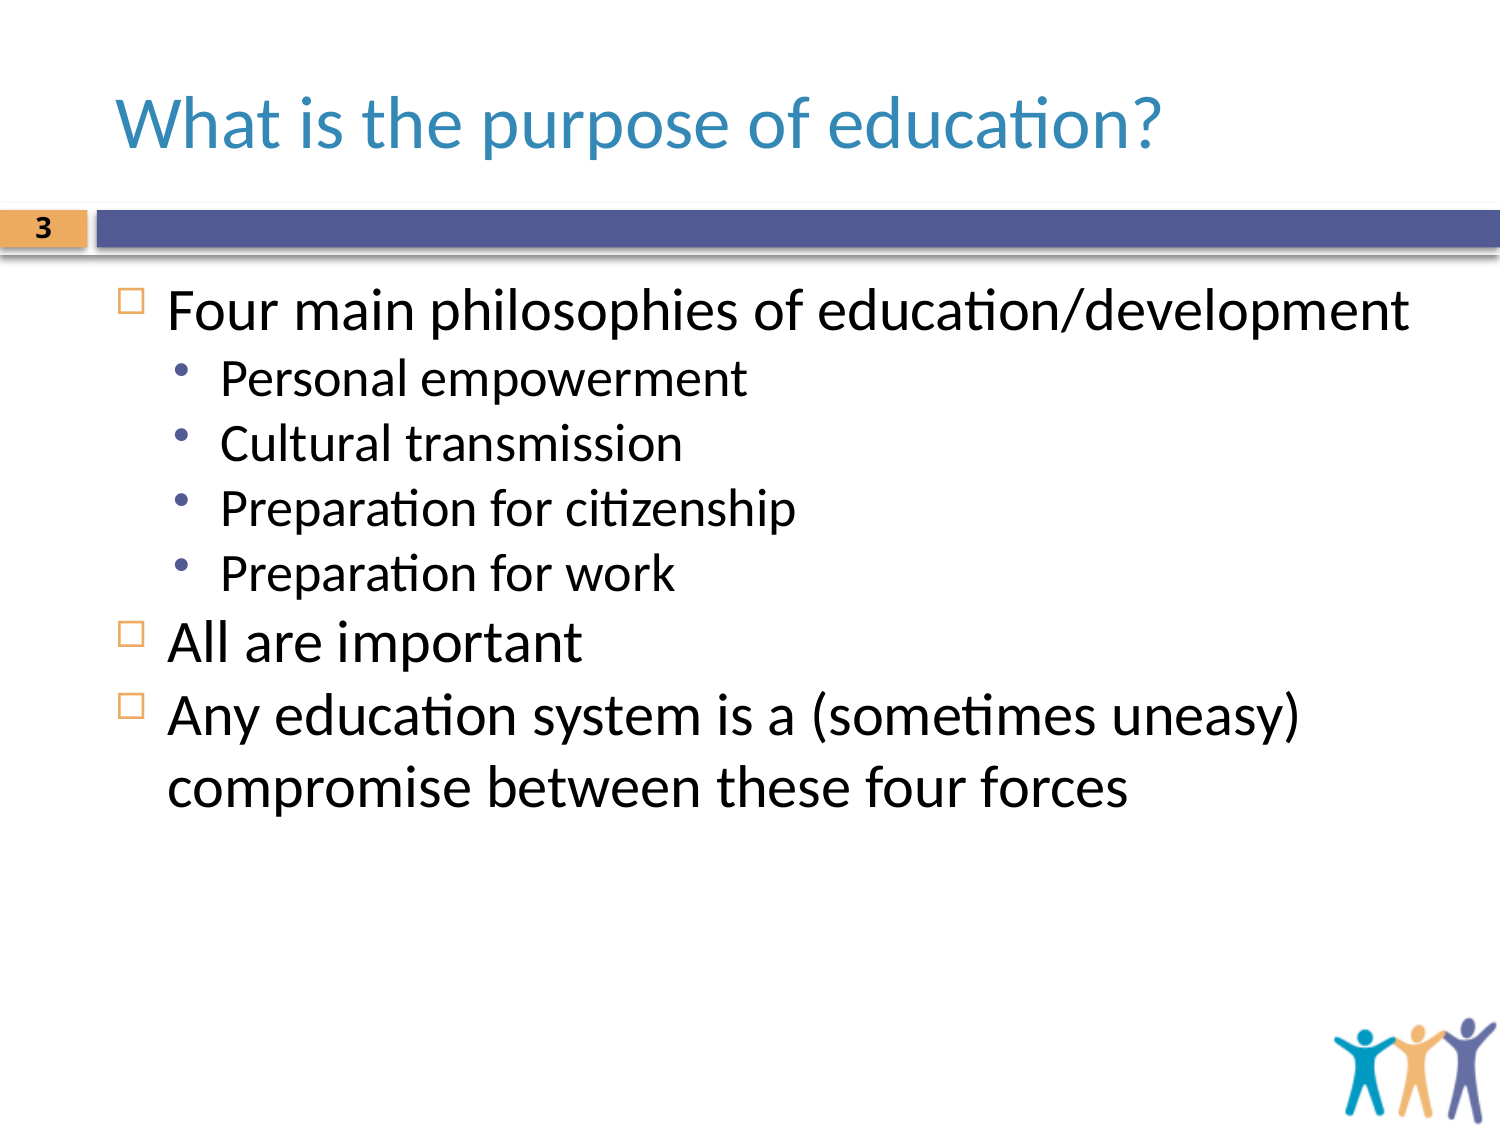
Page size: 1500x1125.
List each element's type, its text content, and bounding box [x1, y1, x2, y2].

list Four main philosophies of education/development Personal empowerment Cultural transmission Preparation for citizenship Preparation for work All are important Any education system is a (sometimes uneasy) compromise between these four forces [100, 262, 1438, 1000]
title What is the purpose of education? [100, 37, 1438, 200]
slide_number 3 [0, 208, 88, 249]
